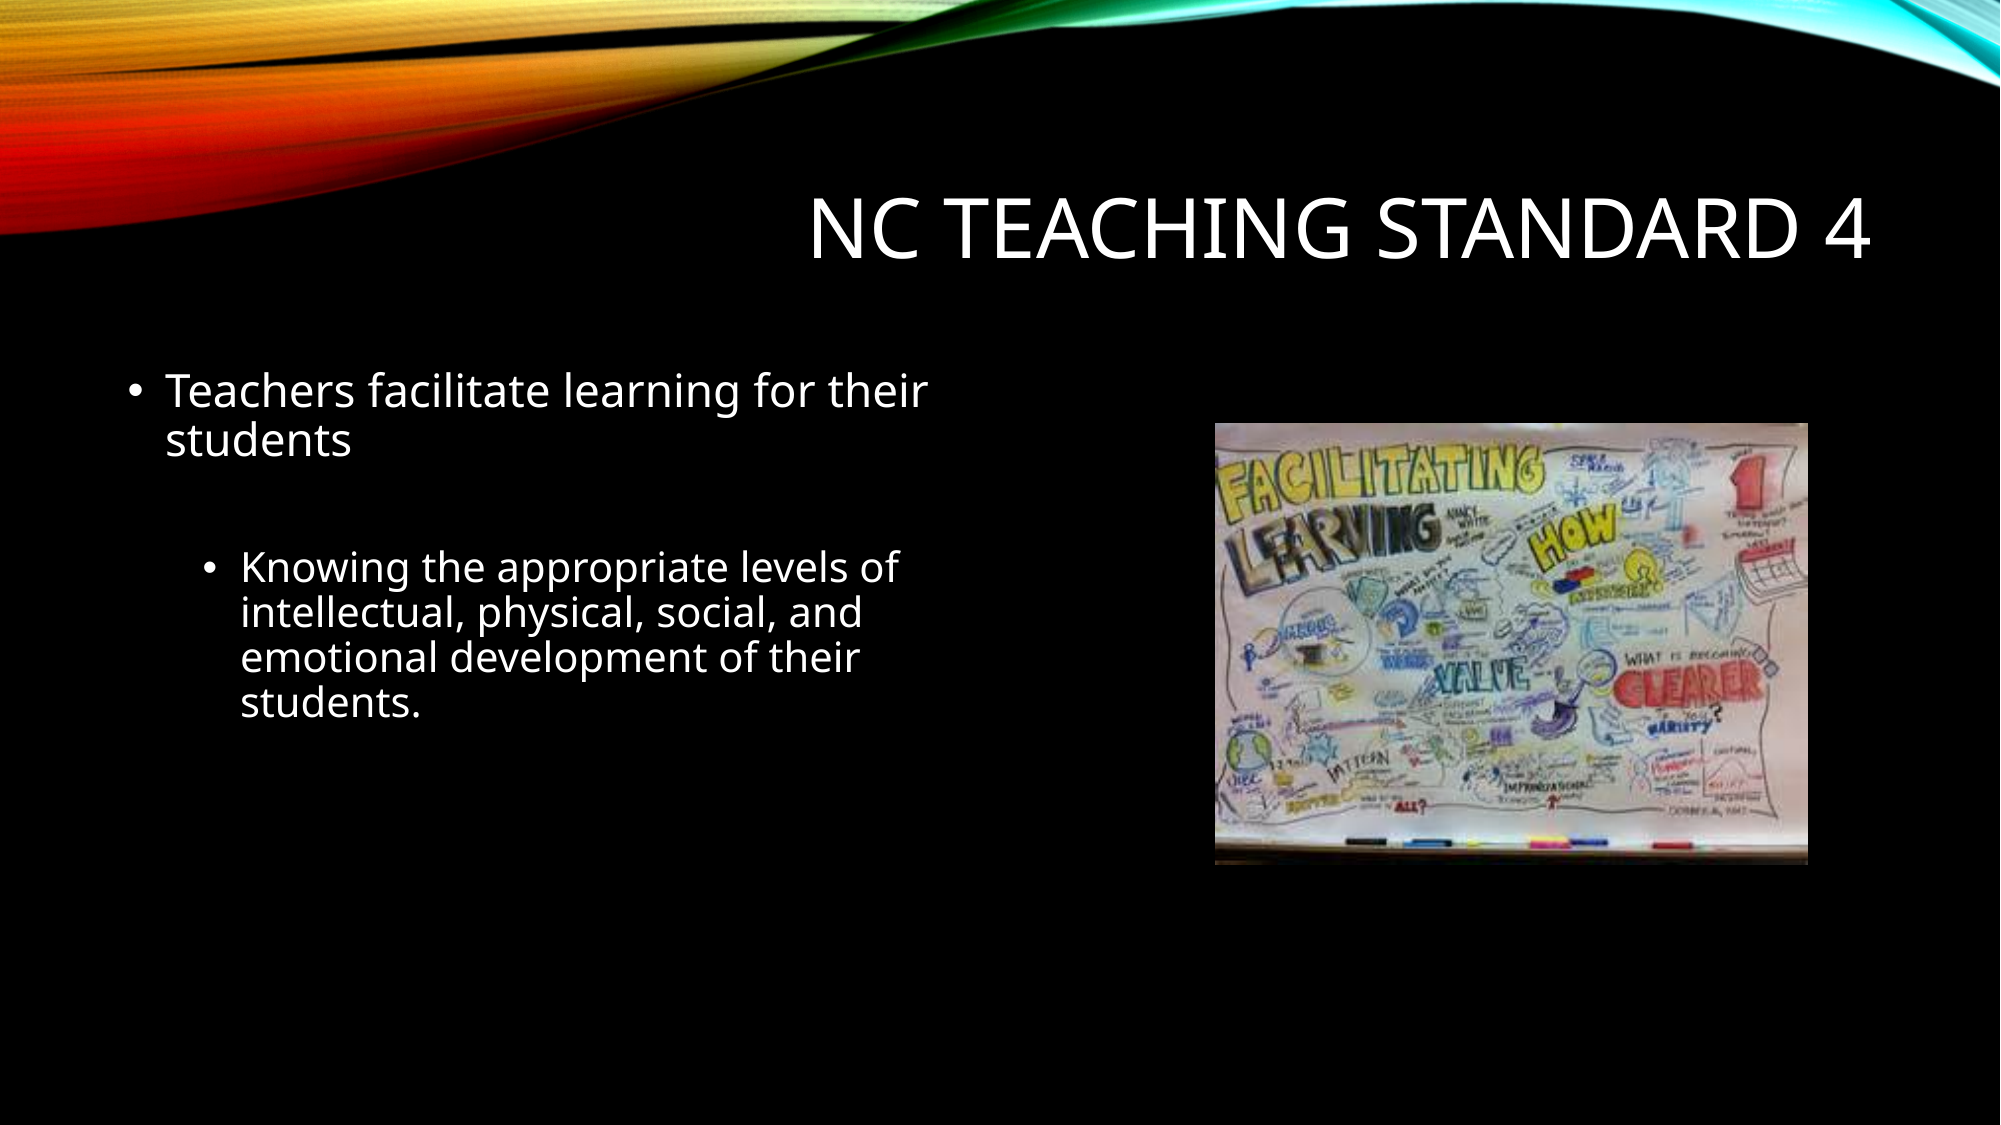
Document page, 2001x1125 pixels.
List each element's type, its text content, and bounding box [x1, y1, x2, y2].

picture [0, 0, 2000, 237]
title NC Teaching Standard 4 [474, 125, 1888, 338]
list Teachers facilitate learning for their students Knowing the appropriate levels of intellectual, physical, social, and emotional development of their students. [112, 360, 988, 1021]
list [1215, 422, 1808, 866]
